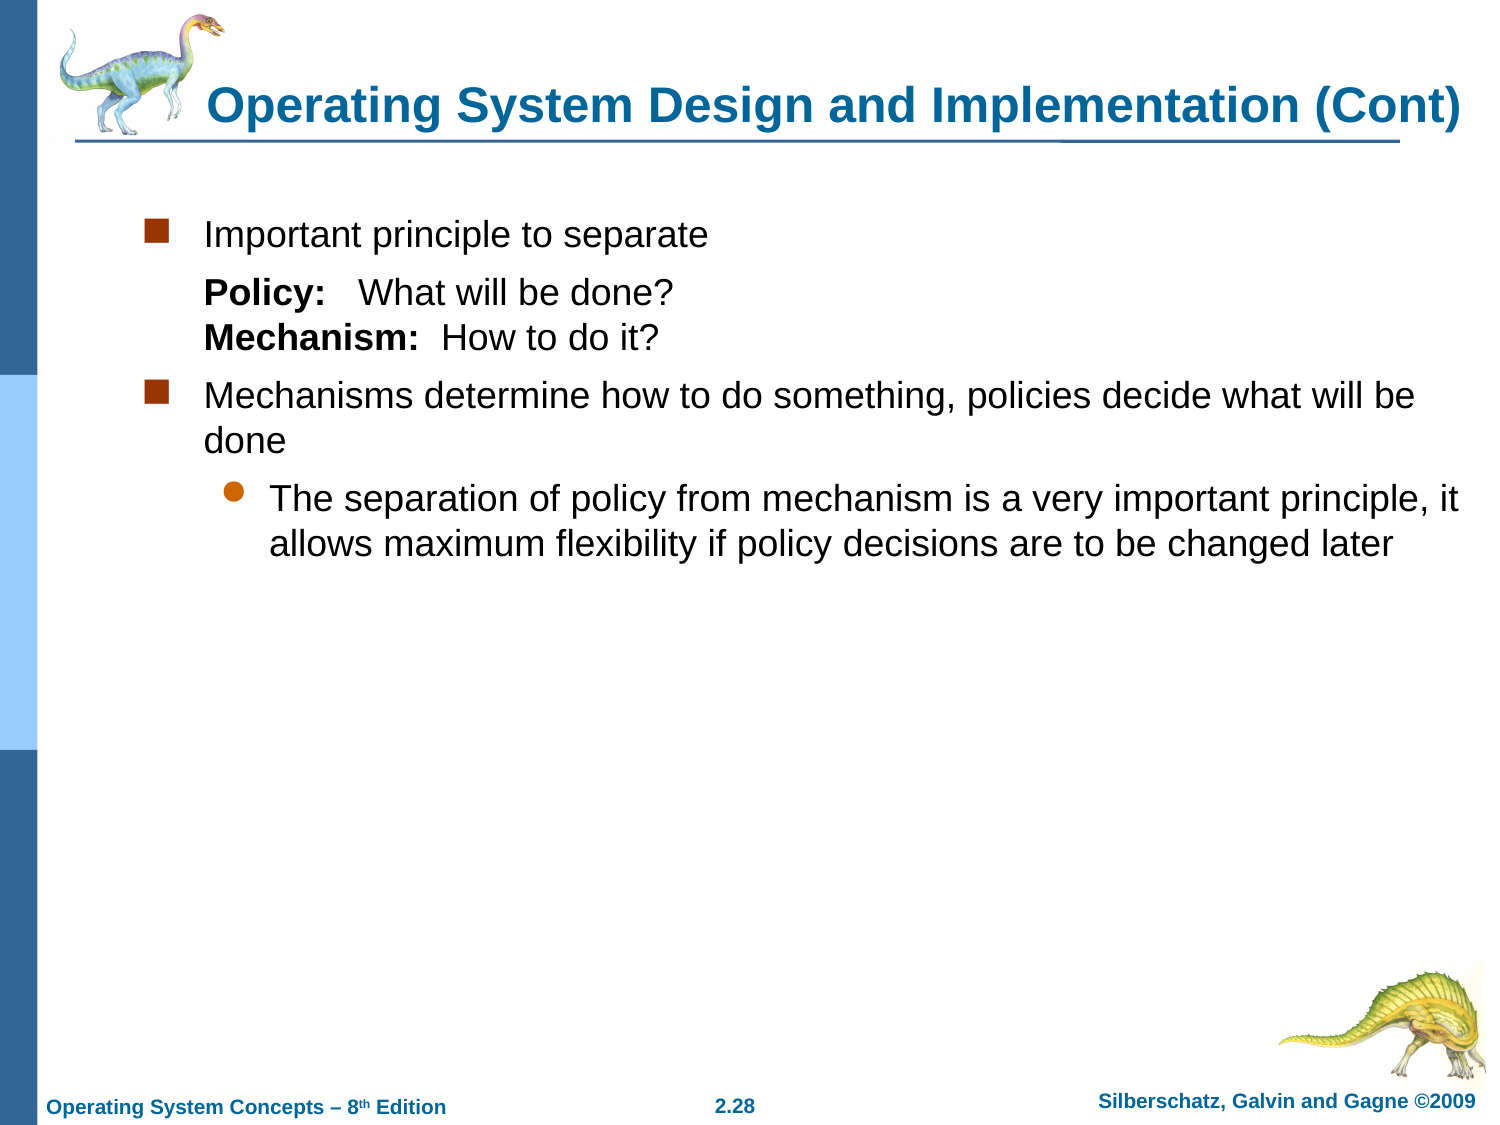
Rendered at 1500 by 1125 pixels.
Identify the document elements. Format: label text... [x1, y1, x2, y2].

picture [46, 0, 243, 149]
list Important principle to separate Policy: What will be done? Mechanism: How to do it? Mechanisms determine how to do something, policies decide what will be done The separation of policy from mechanism is a very important principle, it allows maximum flexibility if policy decisions are to be changed later [132, 202, 1483, 946]
title Operating System Design and Implementation (Cont) [159, 45, 1500, 141]
picture [1275, 959, 1486, 1090]
